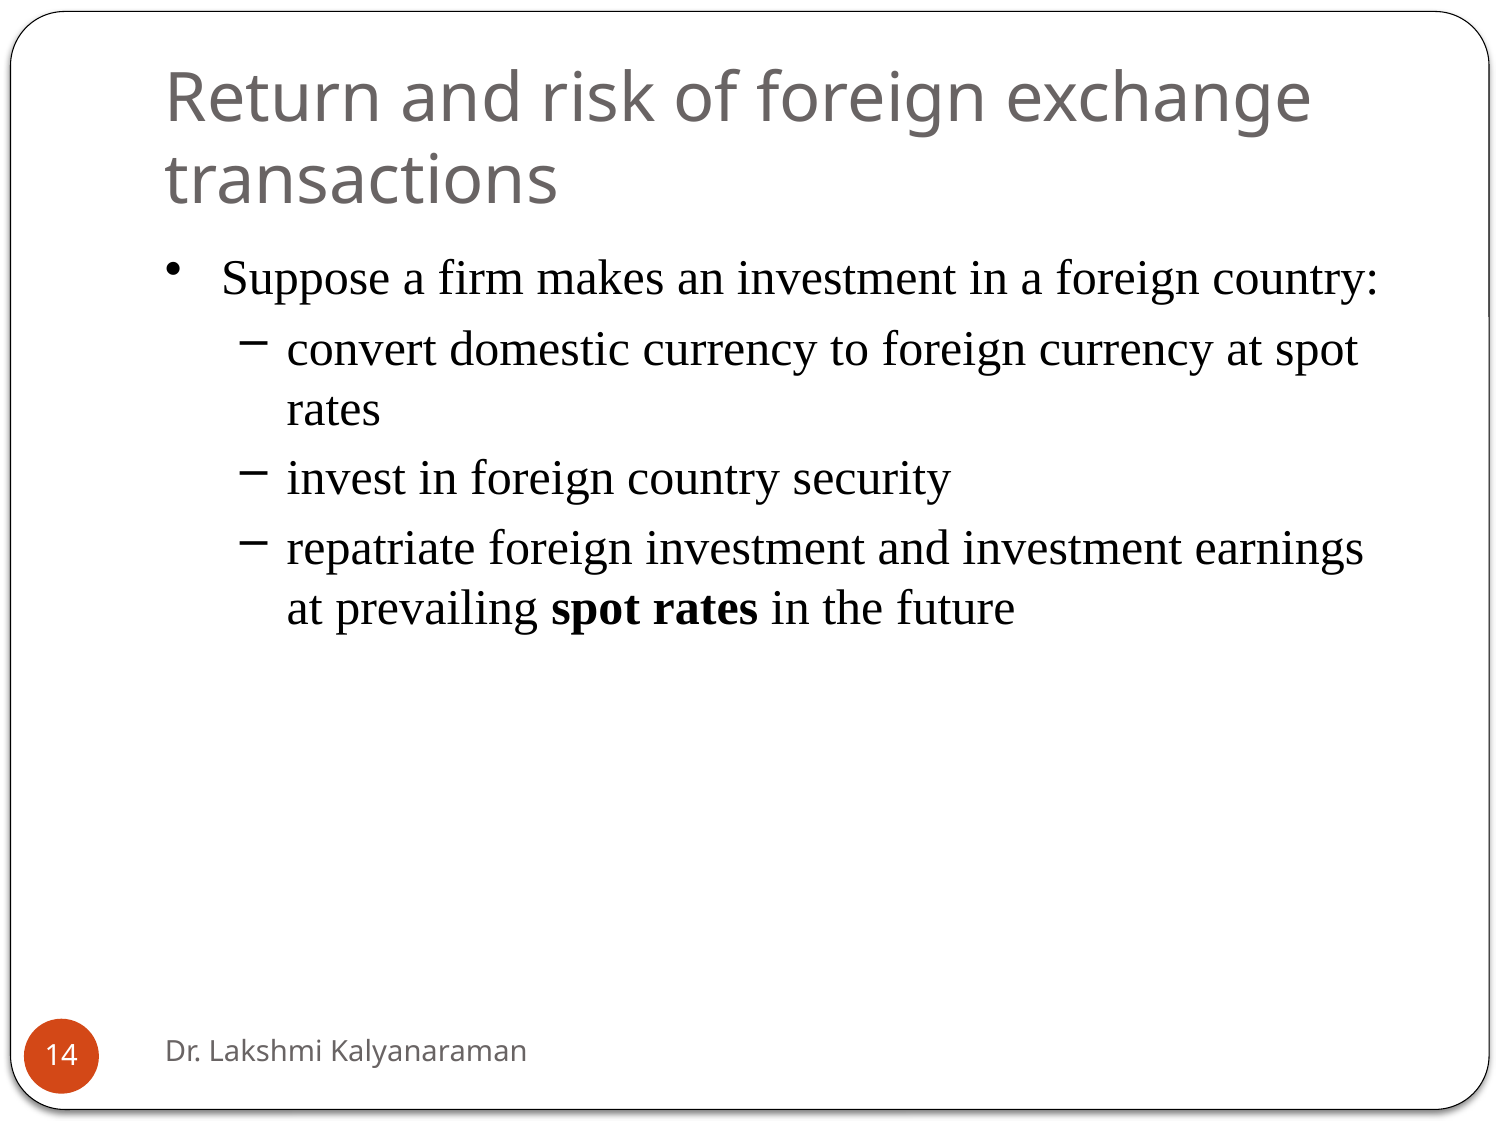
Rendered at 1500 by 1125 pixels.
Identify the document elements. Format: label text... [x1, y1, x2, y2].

list Suppose a firm makes an investment in a foreign country: convert domestic currency to foreign currency at spot rates invest in foreign country security repatriate foreign investment and investment earnings at prevailing spot rates in the future [150, 237, 1425, 988]
slide_number 14 [23, 1018, 99, 1094]
title Return and risk of foreign exchange transactions [150, 45, 1425, 233]
footer Dr. Lakshmi Kalyanaraman [150, 1012, 800, 1088]
